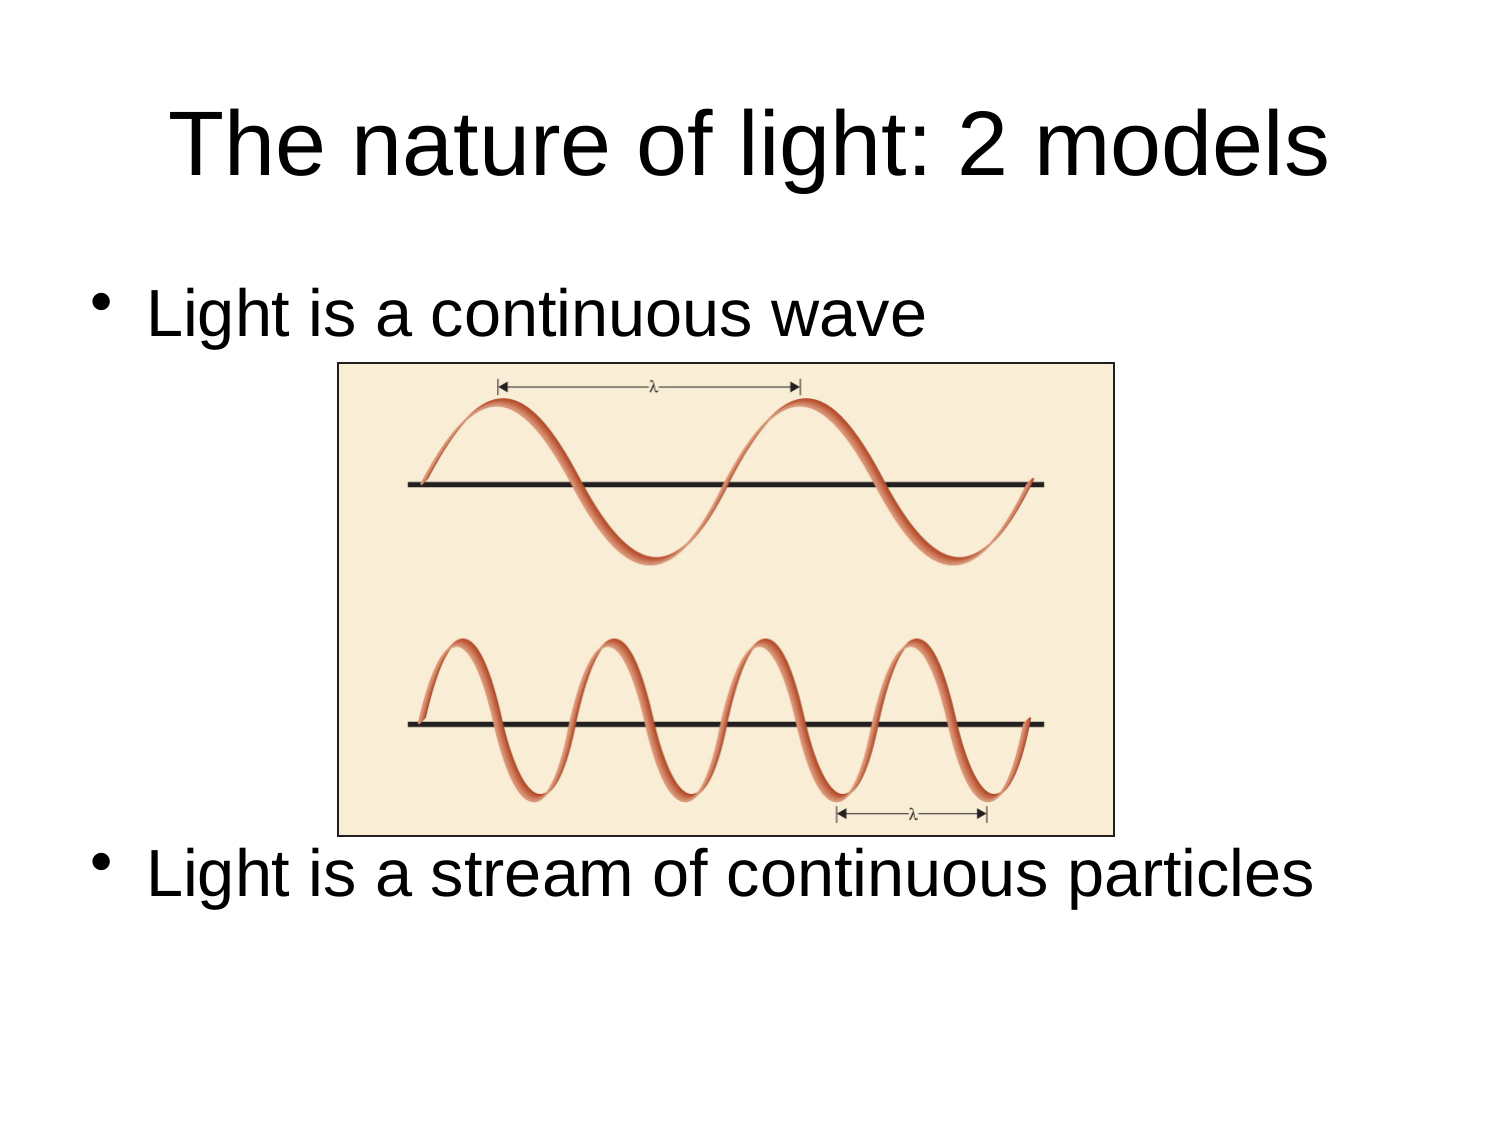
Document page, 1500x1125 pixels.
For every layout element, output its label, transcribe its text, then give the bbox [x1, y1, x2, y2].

title The nature of light: 2 models [75, 45, 1425, 233]
list Light is a continuous wave Light is a stream of continuous particles [75, 262, 1425, 1005]
picture [337, 362, 1115, 837]
